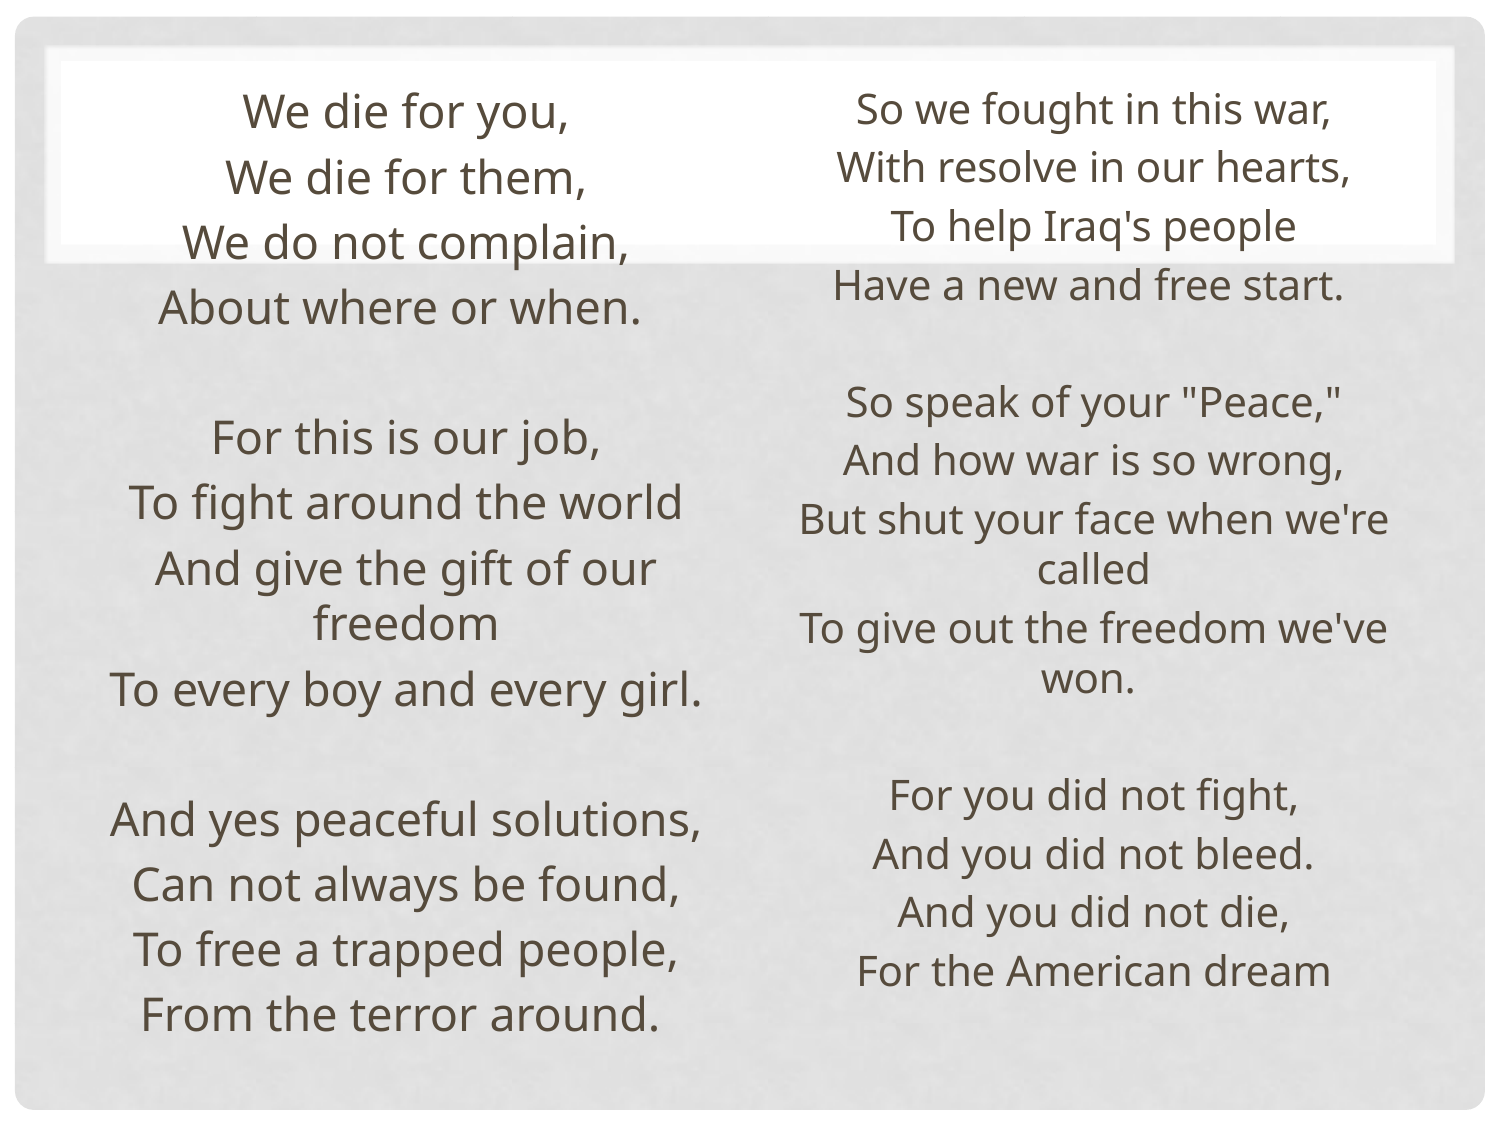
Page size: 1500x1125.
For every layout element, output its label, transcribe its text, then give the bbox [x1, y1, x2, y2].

list So we fought in this war, With resolve in our hearts, To help Iraq's people Have a new and free start. So speak of your "Peace," And how war is so wrong, But shut your face when we're called To give out the freedom we've won. For you did not fight, And you did not bleed. And you did not die, For the American dream [762, 75, 1425, 1005]
list We die for you, We die for them, We do not complain, About where or when. For this is our job, To fight around the world And give the gift of our freedom To every boy and every girl. And yes peaceful solutions, Can not always be found, To free a trapped people, From the terror around. [75, 75, 738, 1063]
